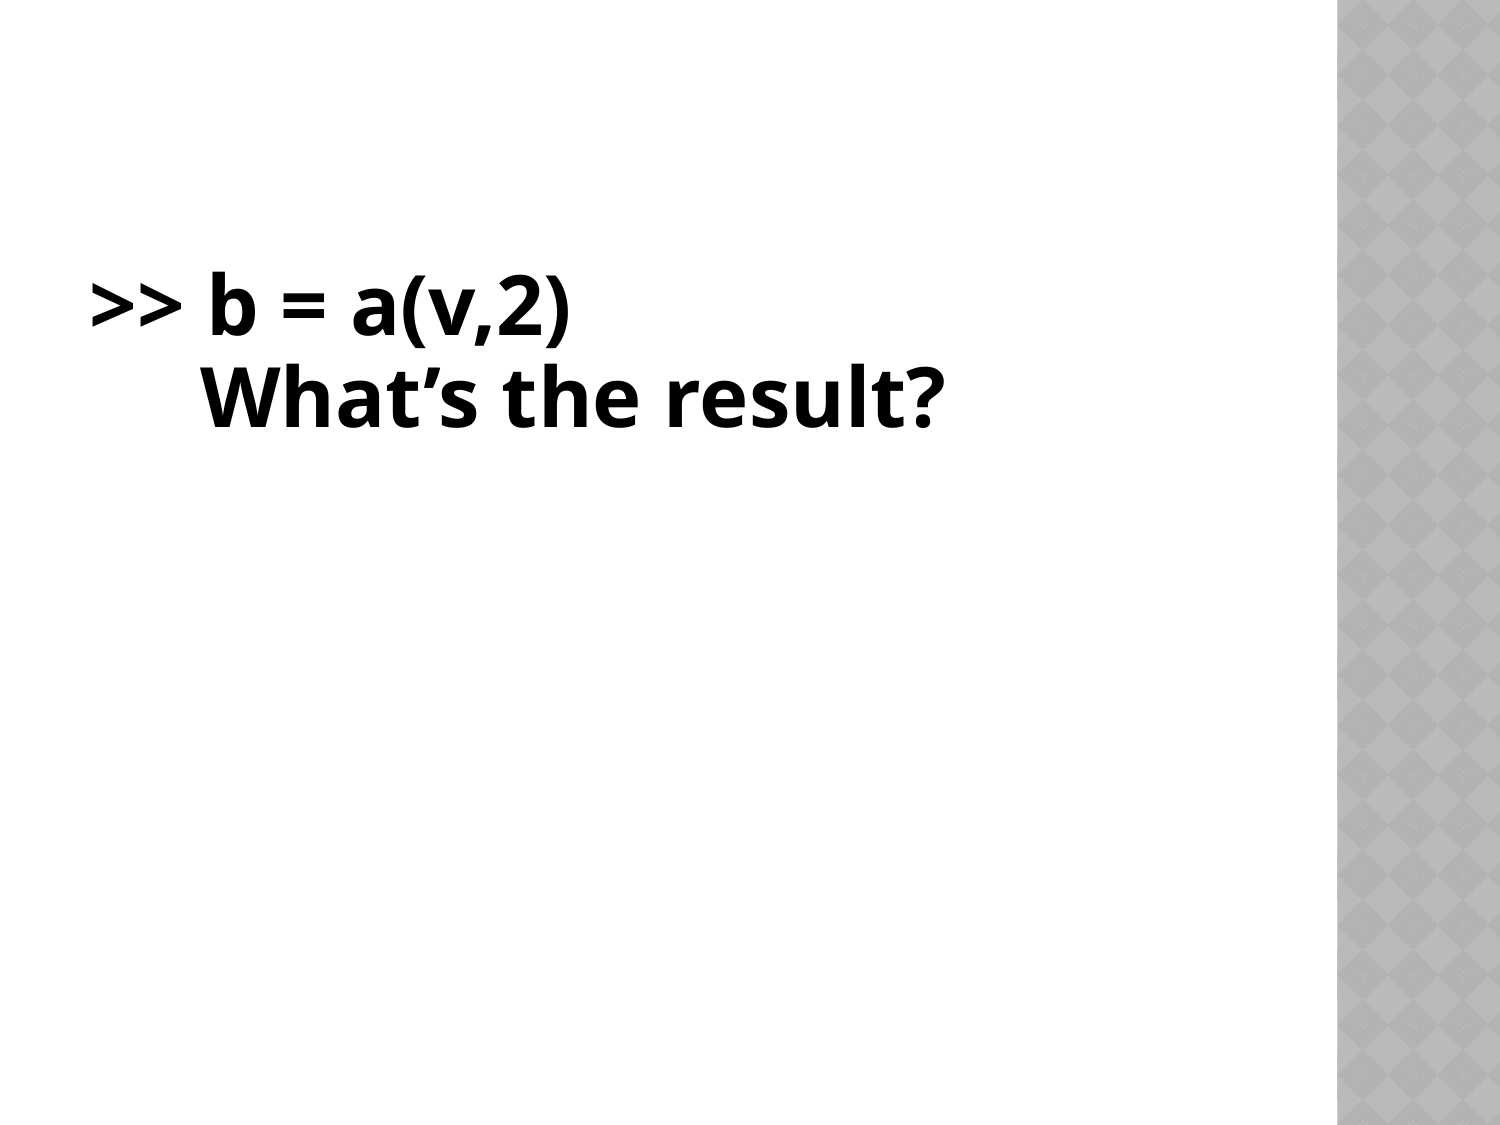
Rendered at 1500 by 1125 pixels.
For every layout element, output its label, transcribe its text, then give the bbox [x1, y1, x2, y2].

list >> b = a(v,2) What’s the result? [75, 264, 1263, 1059]
